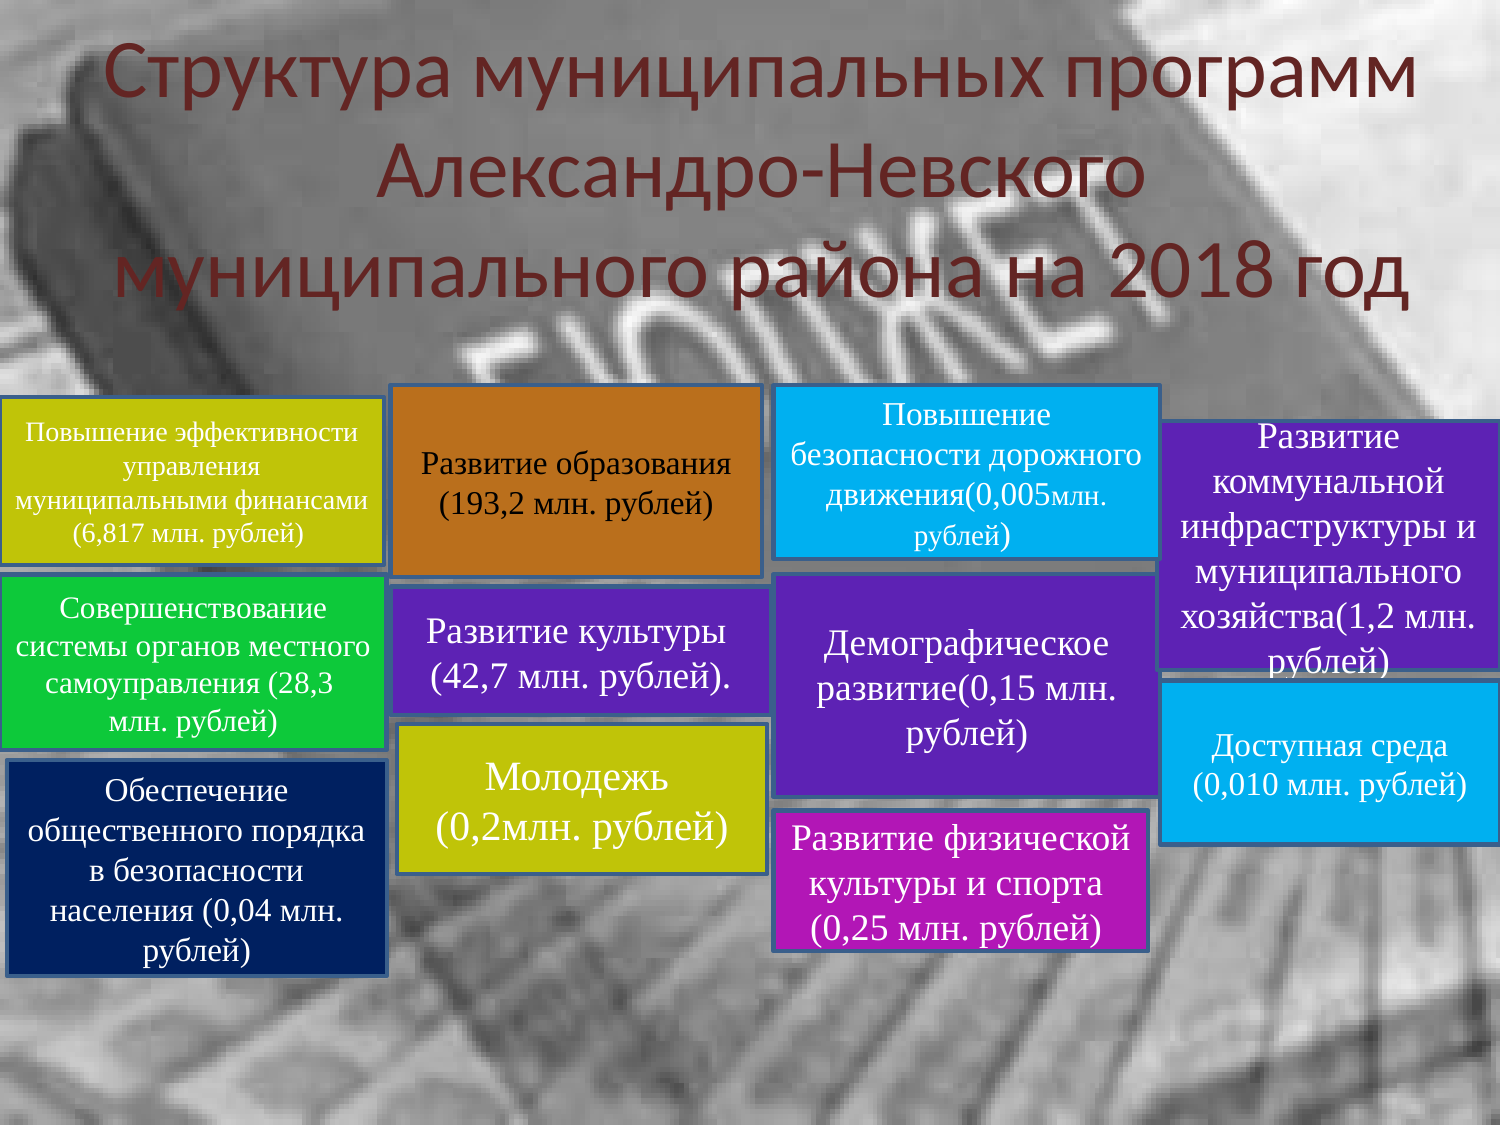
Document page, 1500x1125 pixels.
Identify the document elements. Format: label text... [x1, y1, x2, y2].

text_box Развитие коммунальной инфраструктуры и муниципального хозяйства(1,2 млн. рублей) [1155, 419, 1500, 672]
text_box Развитие физической культуры и спорта (0,25 млн. рублей) [771, 808, 1150, 953]
text_box Демографическое развитие(0,15 млн. рублей) [771, 572, 1162, 799]
text_box [0, 0, 1500, 584]
text_box Повышение безопасности дорожного движения(0,005млн. рублей) [771, 383, 1162, 561]
text_box Обеспечение общественного порядка в безопасности населения (0,04 млн. рублей) [5, 758, 389, 978]
text_box Совершенствование системы органов местного самоуправления (28,3 млн. рублей) [0, 572, 389, 752]
text_box [0, 717, 1500, 1125]
text_box Доступная среда (0,010 млн. рублей) [1158, 678, 1500, 847]
text_box [1162, 672, 1500, 678]
text_box Повышение эффективности управления муниципальными финансами (6,817 млн. рублей) [0, 395, 386, 567]
text_box Развитие образования (193,2 млн. рублей) [388, 383, 764, 579]
text_box Молодежь (0,2млн. рублей) [395, 722, 769, 876]
text_box Развитие культуры (42,7 млн. рублей). [389, 584, 773, 717]
title Структура муниципальных программ Александро-Невского муниципального района на 2018 год [58, 117, 1466, 212]
